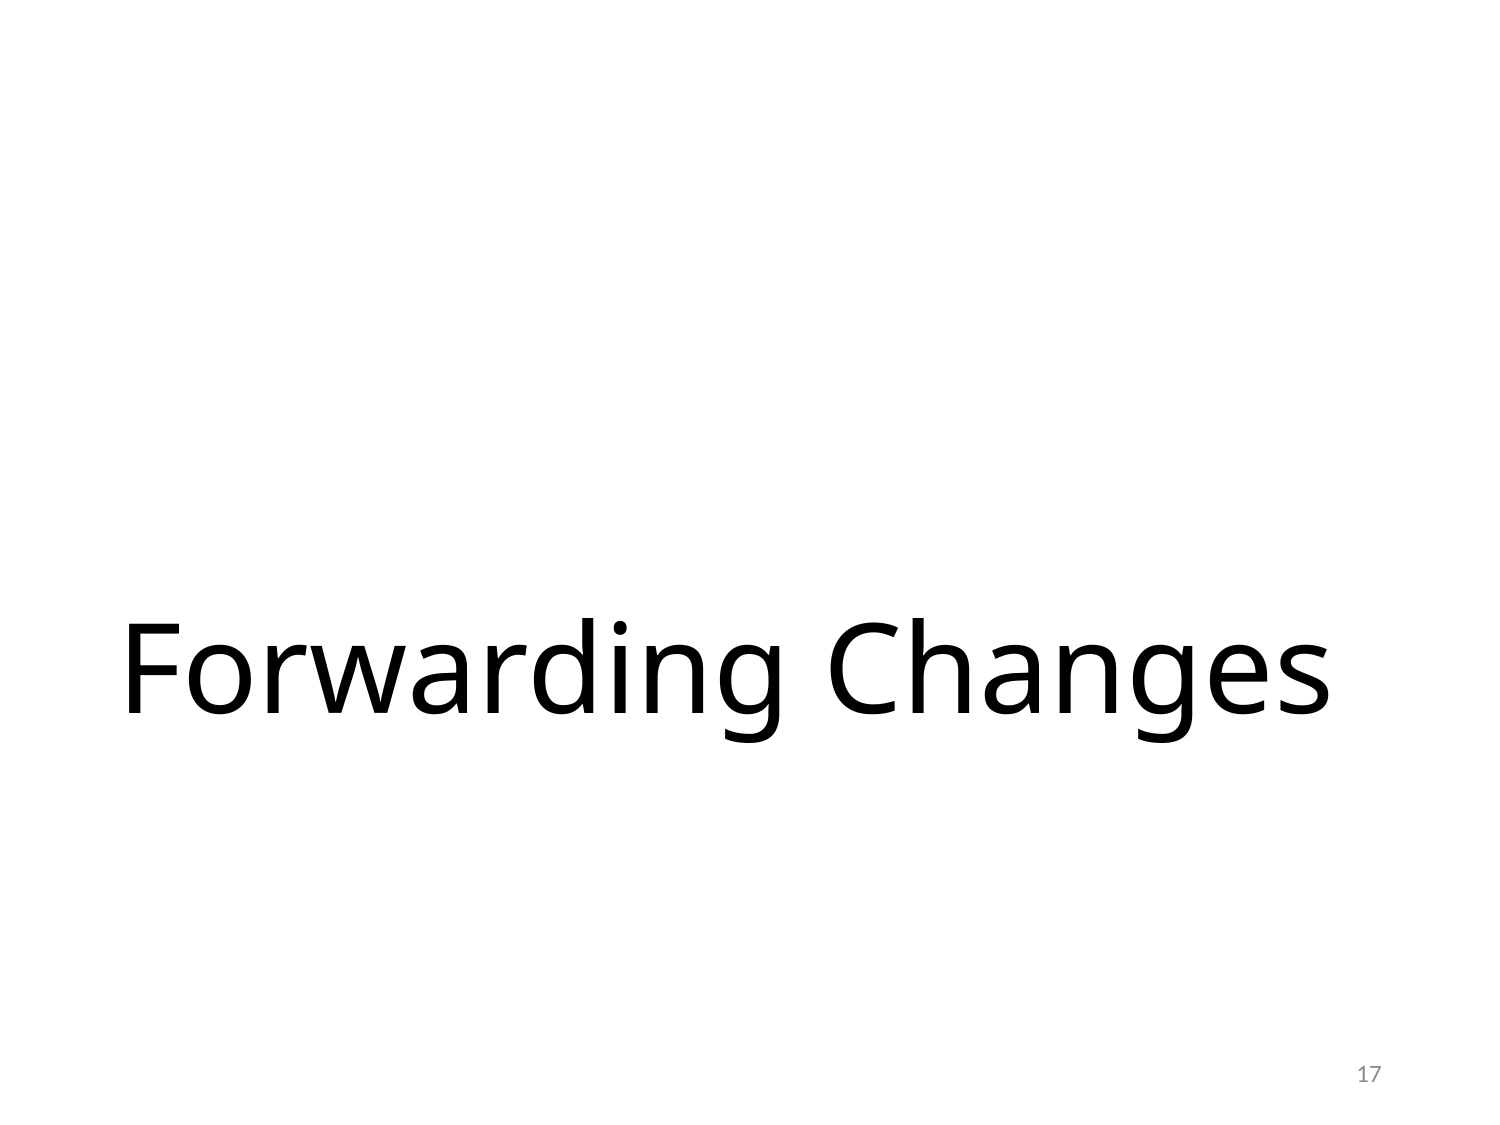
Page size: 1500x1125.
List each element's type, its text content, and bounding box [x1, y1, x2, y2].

title Forwarding Changes [102, 280, 1397, 749]
slide_number 17 [1059, 1042, 1397, 1103]
